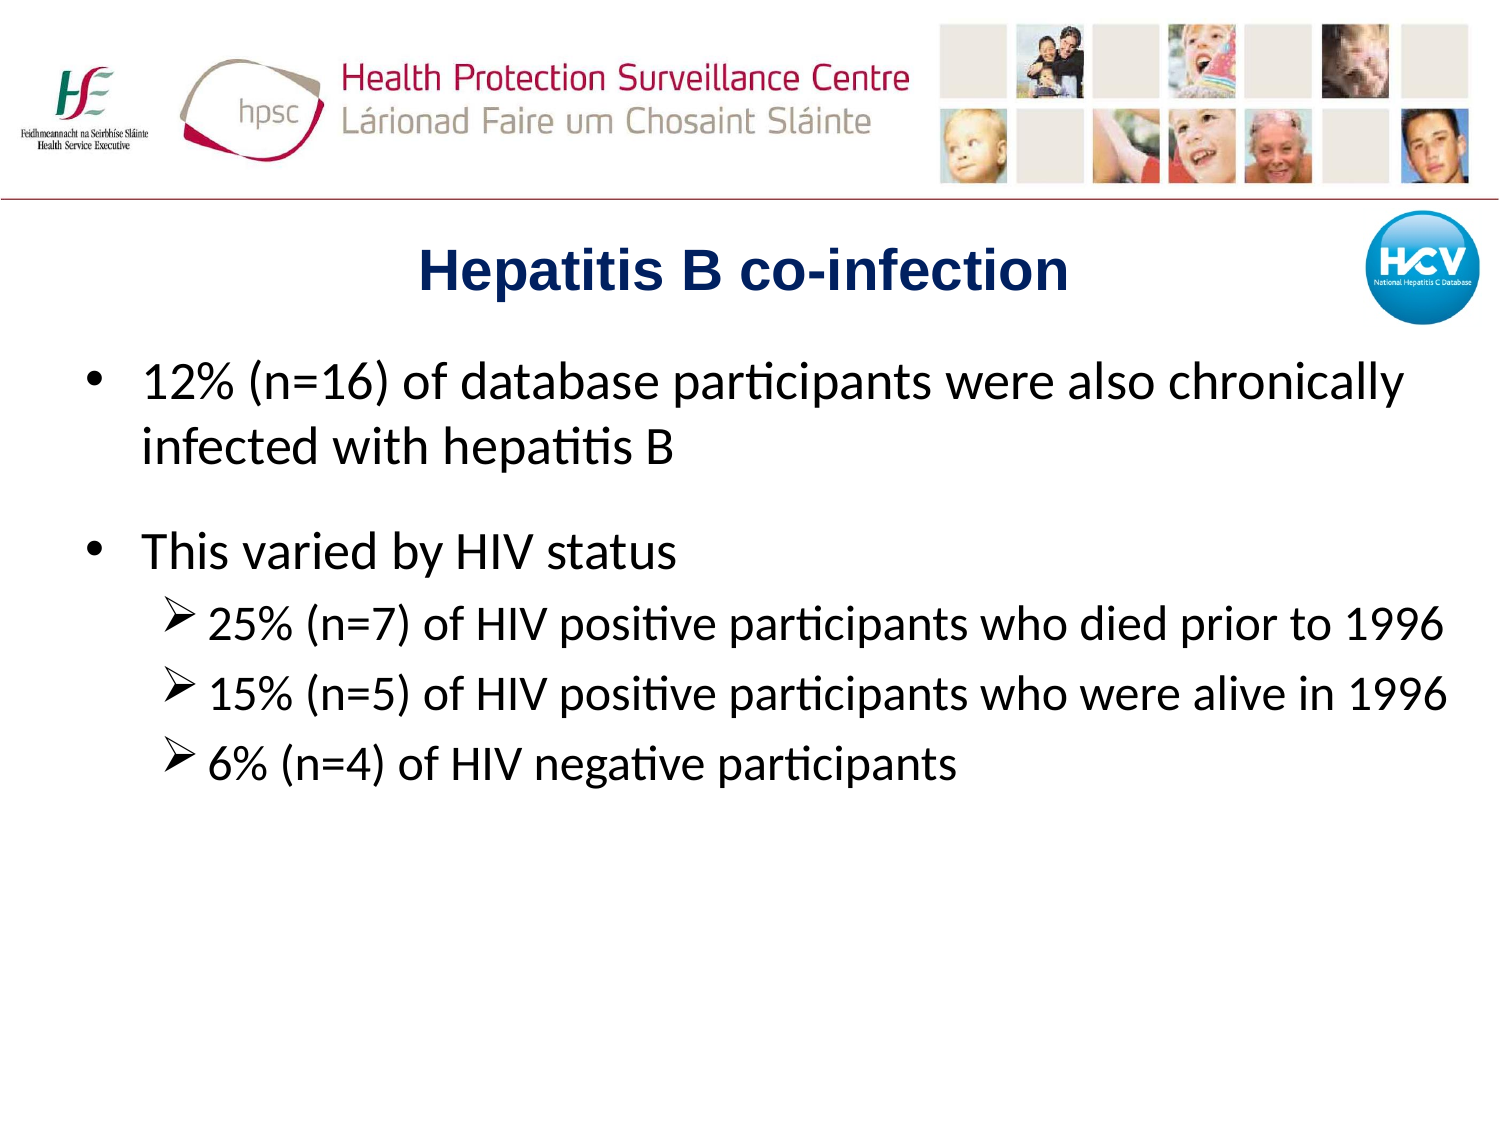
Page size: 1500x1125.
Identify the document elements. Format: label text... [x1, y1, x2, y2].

picture [0, 0, 1500, 201]
picture [1363, 207, 1482, 327]
text_box 12% (n=16) of database participants were also chronically infected with hepatitis B This varied by HIV status 25% (n=7) of HIV positive participants who died prior to 1996 15% (n=5) of HIV positive participants who were alive in 1996 6% (n=4) of HIV negative participants [70, 338, 1483, 906]
title Hepatitis B co-infection [69, 220, 1358, 315]
list [41, 337, 1483, 929]
